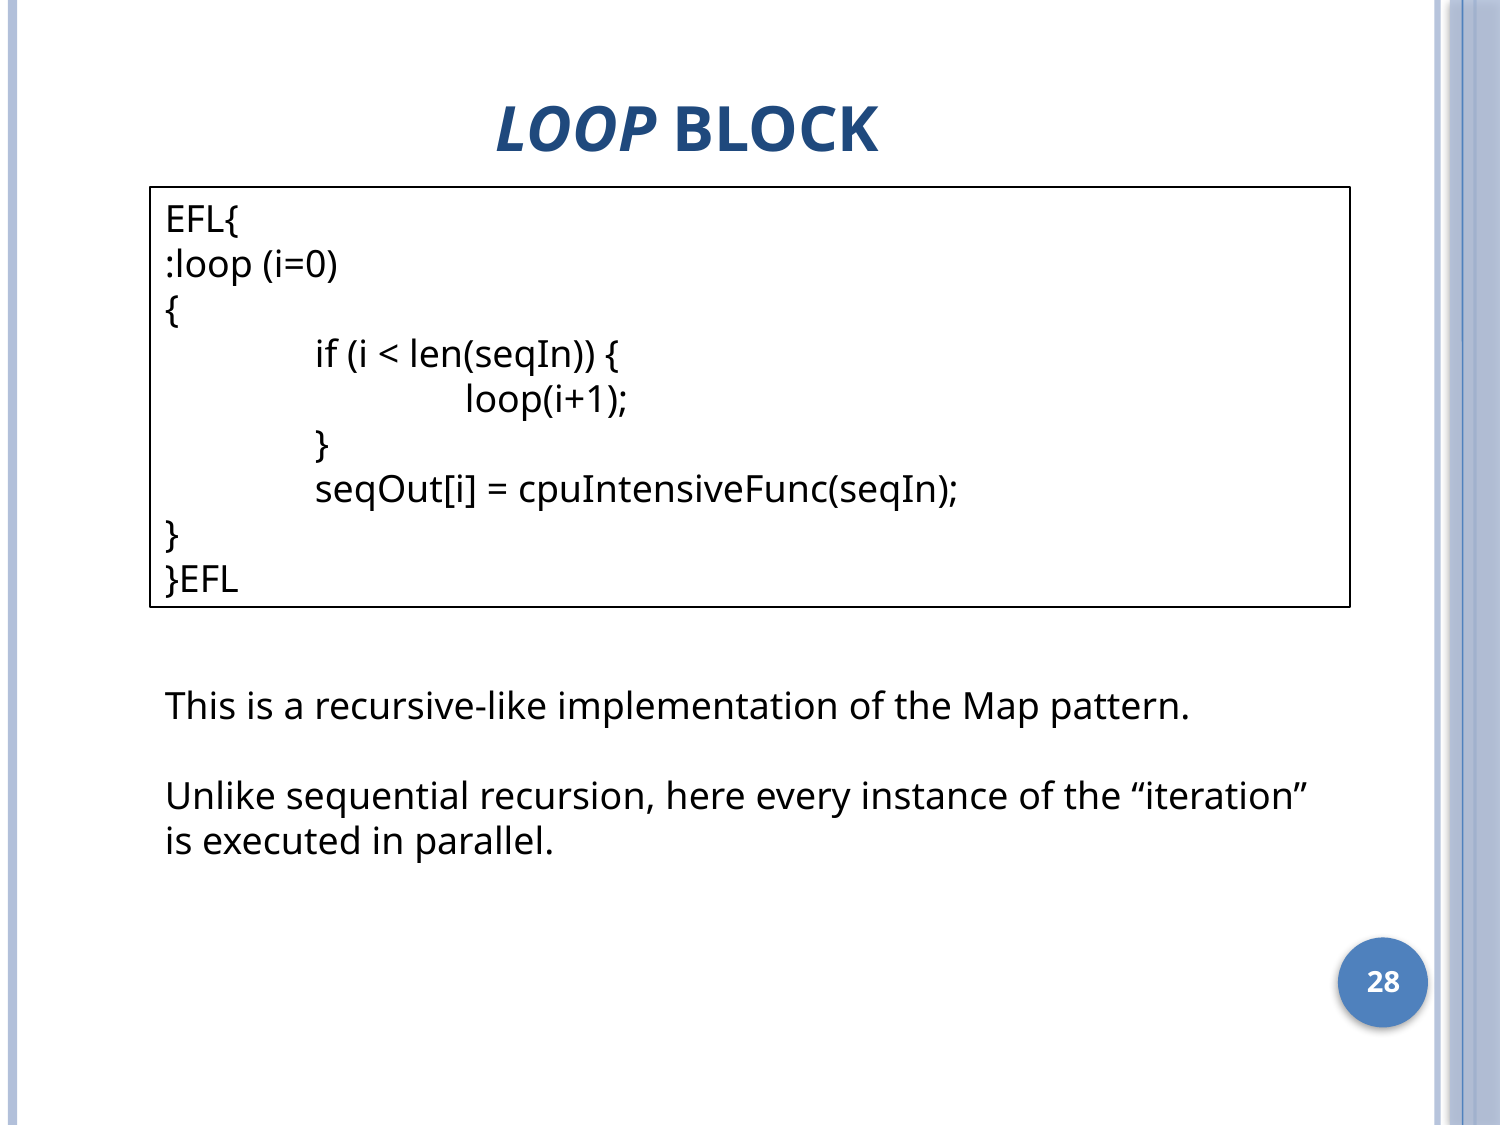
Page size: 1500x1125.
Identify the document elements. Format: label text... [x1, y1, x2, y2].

text_box EFL{ :loop (i=0) { if (i < len(seqIn)) { loop(i+1); } seqOut[i] = cpuIntensiveFunc(seqIn); } }EFL [149, 187, 1350, 608]
text_box This is a recursive-like implementation of the Map pattern. Unlike sequential recursion, here every instance of the “iteration” is executed in parallel. [149, 674, 1350, 870]
slide_number 28 [1333, 940, 1434, 1027]
title loop block [75, 50, 1300, 172]
